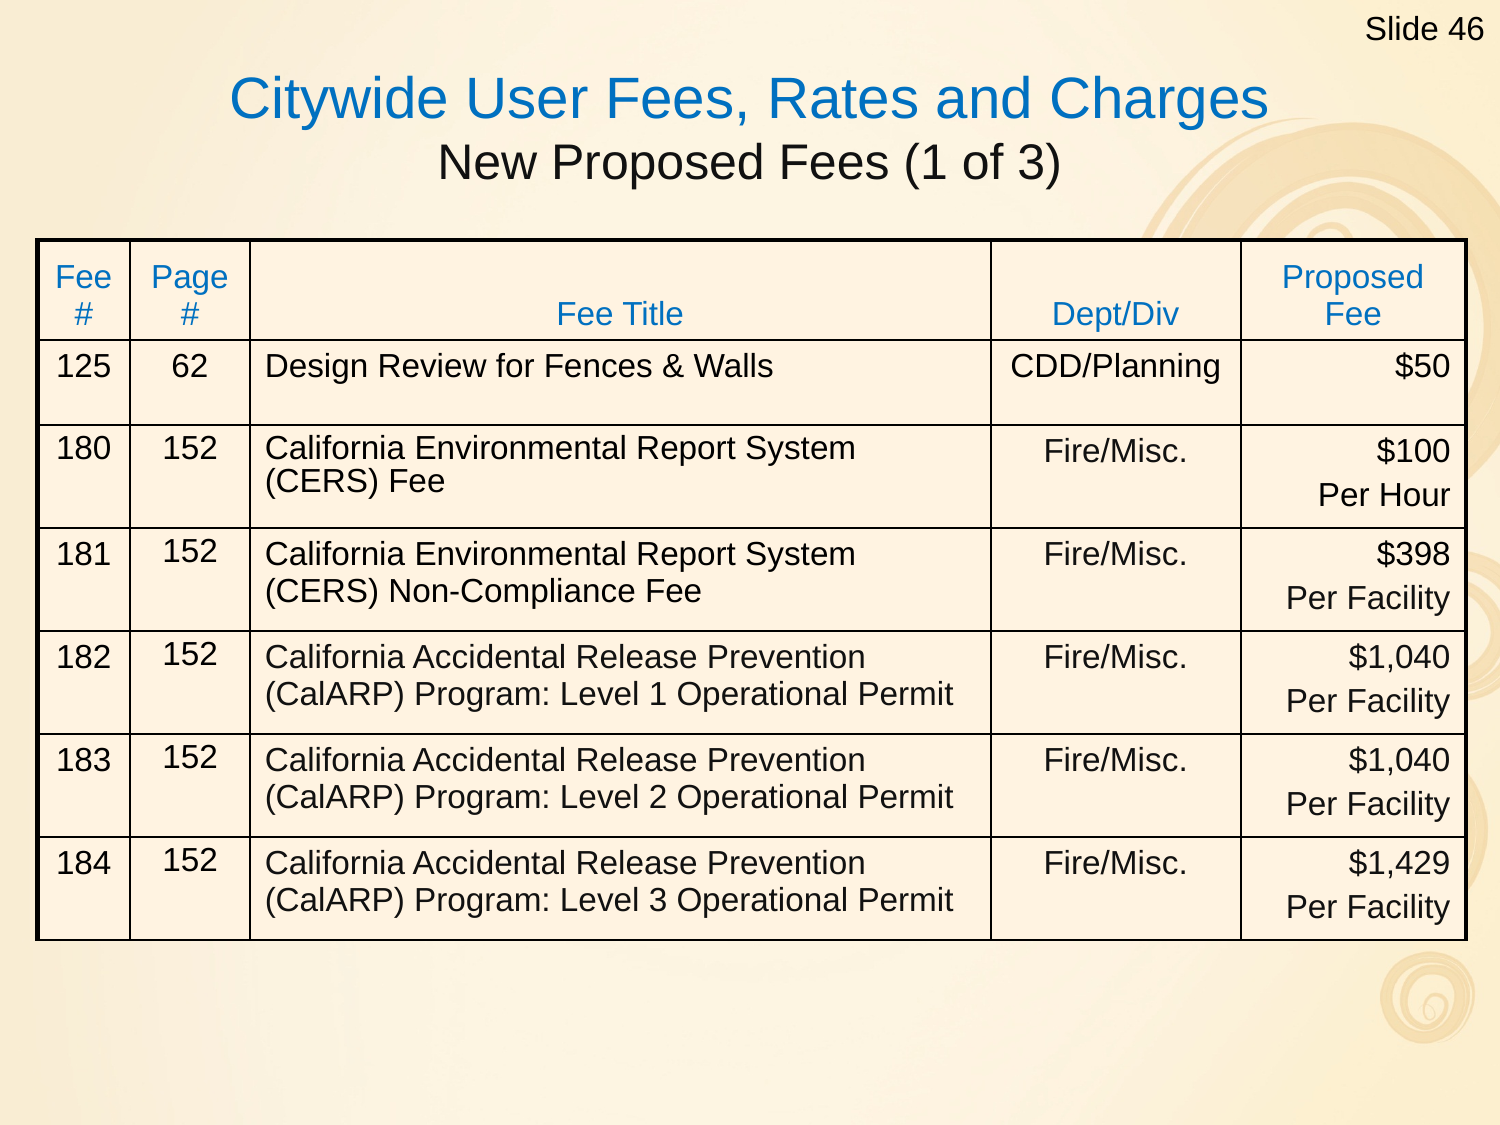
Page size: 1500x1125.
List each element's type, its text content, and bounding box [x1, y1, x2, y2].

table_cell Fire/Misc. [992, 632, 1240, 733]
table_cell California Accidental Release Prevention (CalARP) Program: Level 1 Operational Permit [251, 632, 990, 733]
table_cell 152 [131, 632, 249, 733]
table_cell Fire/Misc. [992, 838, 1240, 939]
table_header Proposed Fee [1242, 242, 1464, 339]
table_cell California Accidental Release Prevention (CalARP) Program: Level 3 Operational Permit [251, 838, 990, 939]
table_cell 152 [131, 838, 249, 939]
table_cell 62 [131, 341, 249, 424]
table_cell CDD/Planning [992, 341, 1240, 424]
table_cell $1,040 Per Facility [1242, 735, 1464, 836]
table_header Dept/Div [992, 242, 1240, 339]
table_cell $50 [1242, 341, 1464, 424]
table_cell 152 [131, 735, 249, 836]
table_cell $1,429 Per Facility [1242, 838, 1464, 939]
table_cell 181 [40, 529, 129, 630]
table_cell California Environmental Report System (CERS) Non-Compliance Fee [251, 529, 990, 630]
table_cell Fire/Misc. [992, 529, 1240, 630]
table_cell 152 [131, 426, 249, 527]
slide_number Slide 46 [1149, 0, 1500, 75]
table_cell Design Review for Fences & Walls [251, 341, 990, 424]
table_cell 182 [40, 632, 129, 733]
table_cell Fire/Misc. [992, 735, 1240, 836]
table_cell 180 [40, 426, 129, 527]
table_cell 184 [40, 838, 129, 939]
table_cell 152 [131, 529, 249, 630]
table_header Page # [131, 242, 249, 339]
text_box Citywide User Fees, Rates and Charges New Proposed Fees (1 of 3) [74, 49, 1425, 200]
picture [0, 0, 1500, 1125]
table_cell $100 Per Hour [1242, 426, 1464, 527]
table_cell California Accidental Release Prevention (CalARP) Program: Level 2 Operational Permit [251, 735, 990, 836]
table_cell 183 [40, 735, 129, 836]
table_cell Fire/Misc. [992, 426, 1240, 527]
table_cell $398 Per Facility [1242, 529, 1464, 630]
table_cell $1,040 Per Facility [1242, 632, 1464, 733]
table_header Fee # [40, 242, 129, 339]
table_cell 125 [40, 341, 129, 424]
table_cell California Environmental Report System (CERS) Fee [251, 426, 990, 527]
table_header Fee Title [251, 242, 990, 339]
